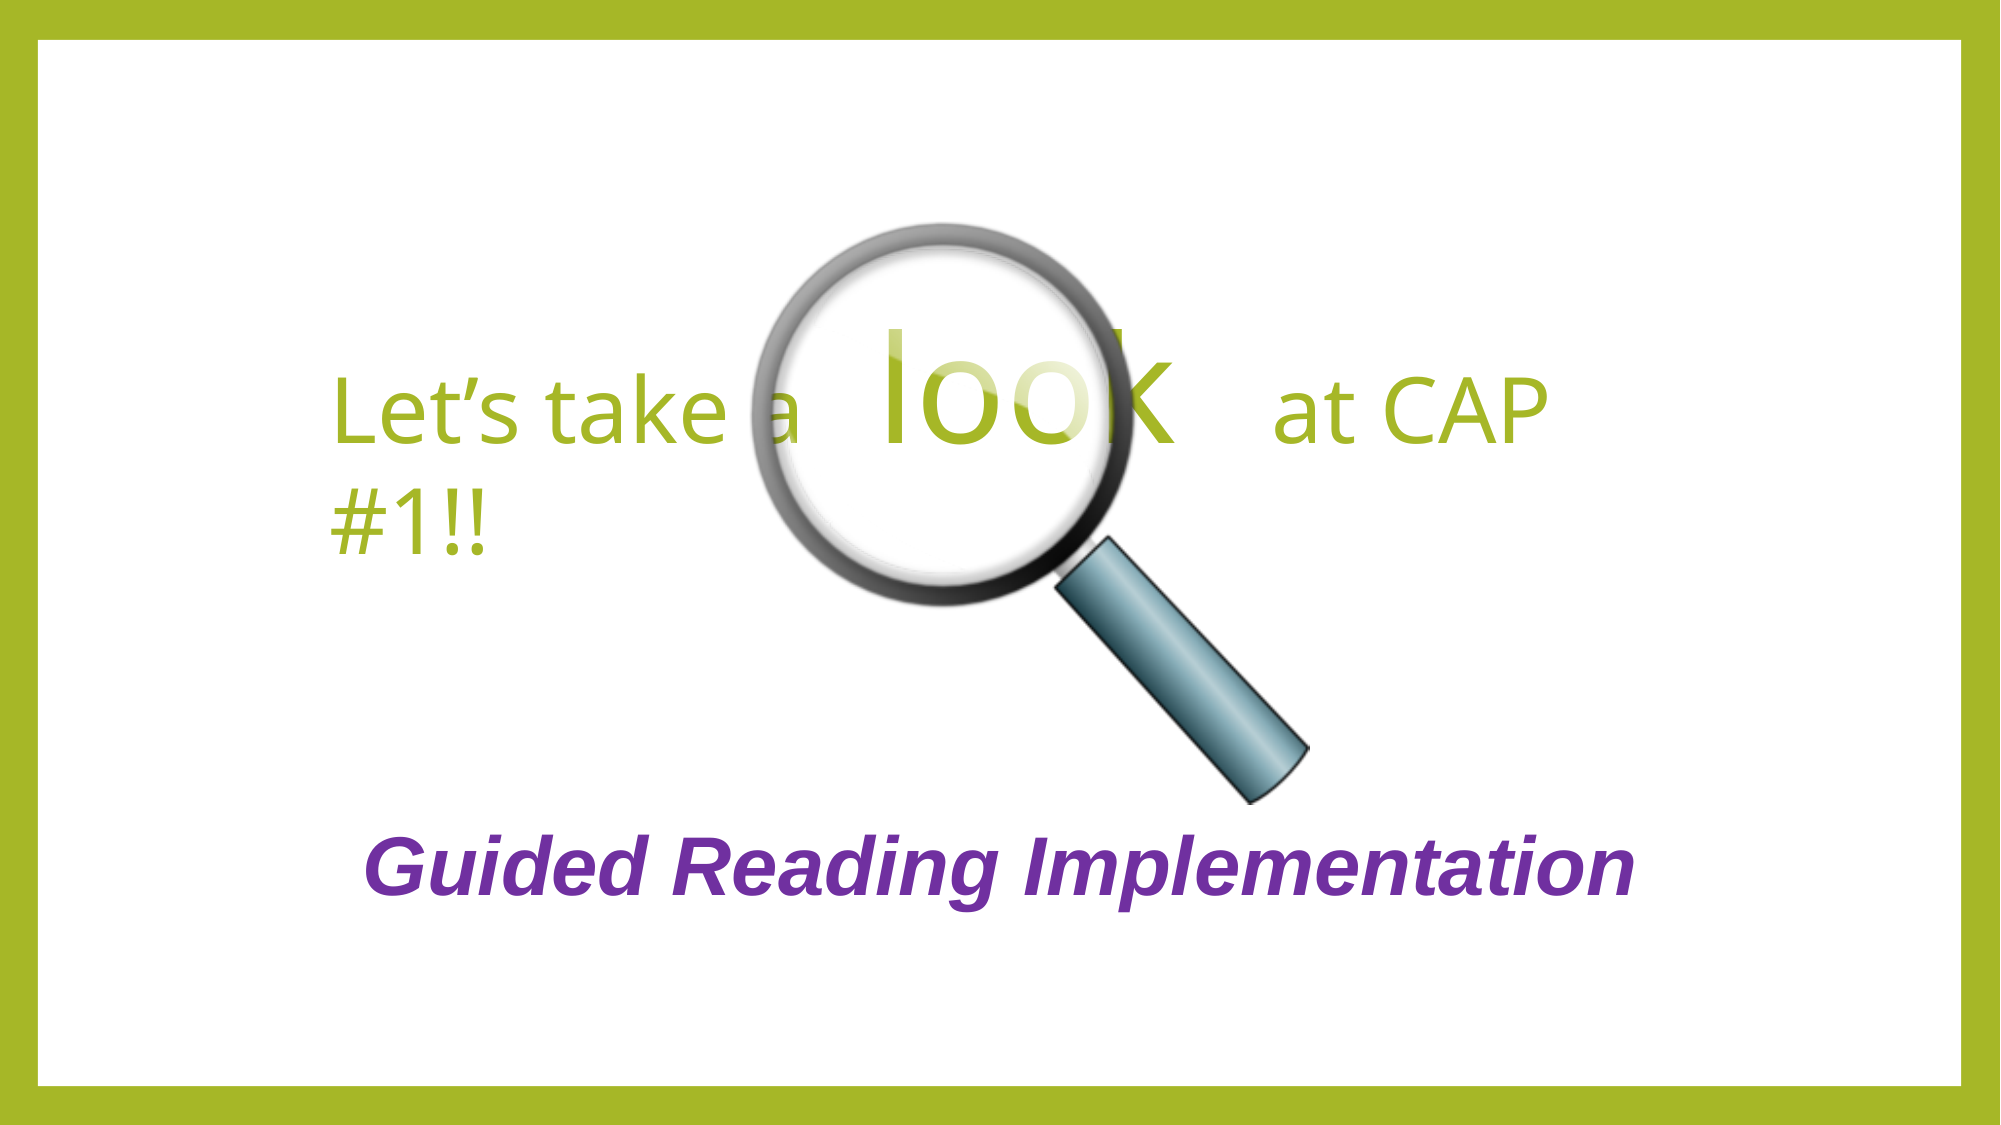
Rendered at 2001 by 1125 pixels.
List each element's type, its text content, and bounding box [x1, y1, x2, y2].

text_box Guided Reading Implementation [347, 804, 1711, 920]
title Let’s take a look at CAP #1!! [1312, 221, 1596, 668]
title Let’s take a look at CAP #1!! [314, 221, 747, 668]
picture [748, 221, 1310, 805]
